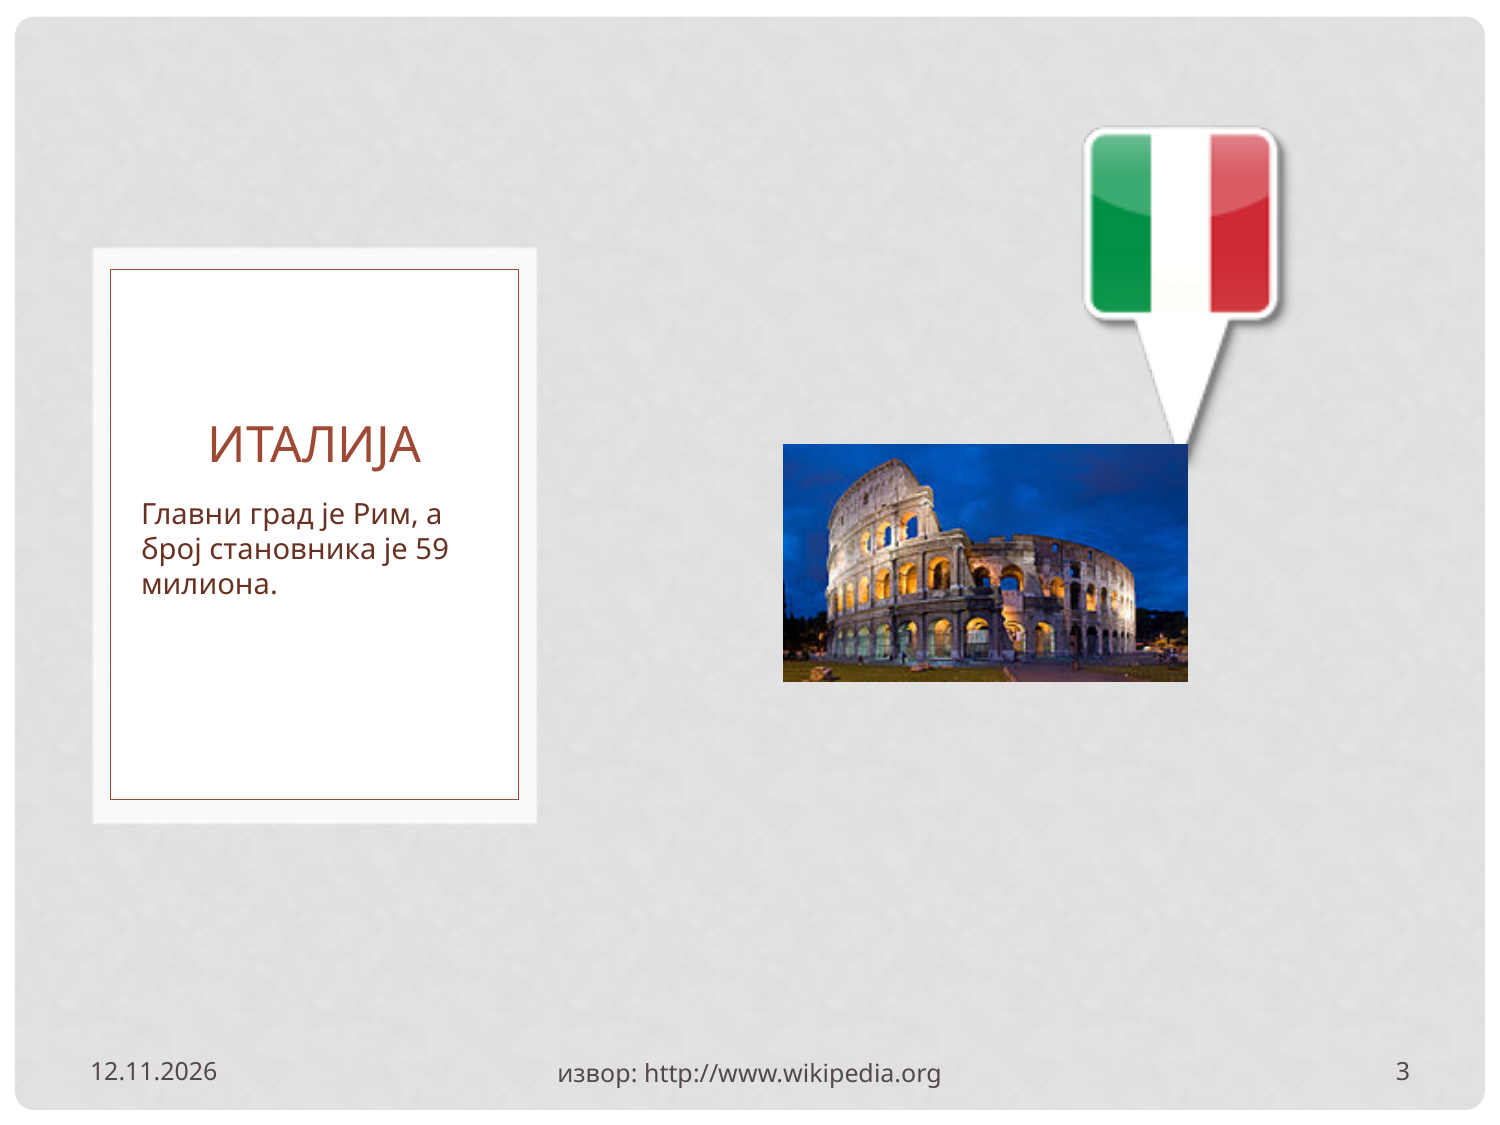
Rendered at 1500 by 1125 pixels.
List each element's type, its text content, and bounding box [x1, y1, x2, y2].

title Италија [126, 284, 504, 480]
slide_number 3 [1074, 1042, 1425, 1103]
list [782, 444, 1188, 682]
list Главни град је Рим, а број становника је 59 милиона. [126, 487, 504, 775]
picture [1012, 124, 1363, 476]
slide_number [75, 1042, 425, 1103]
footer извор: http://www.wikipedia.org [512, 1042, 988, 1103]
